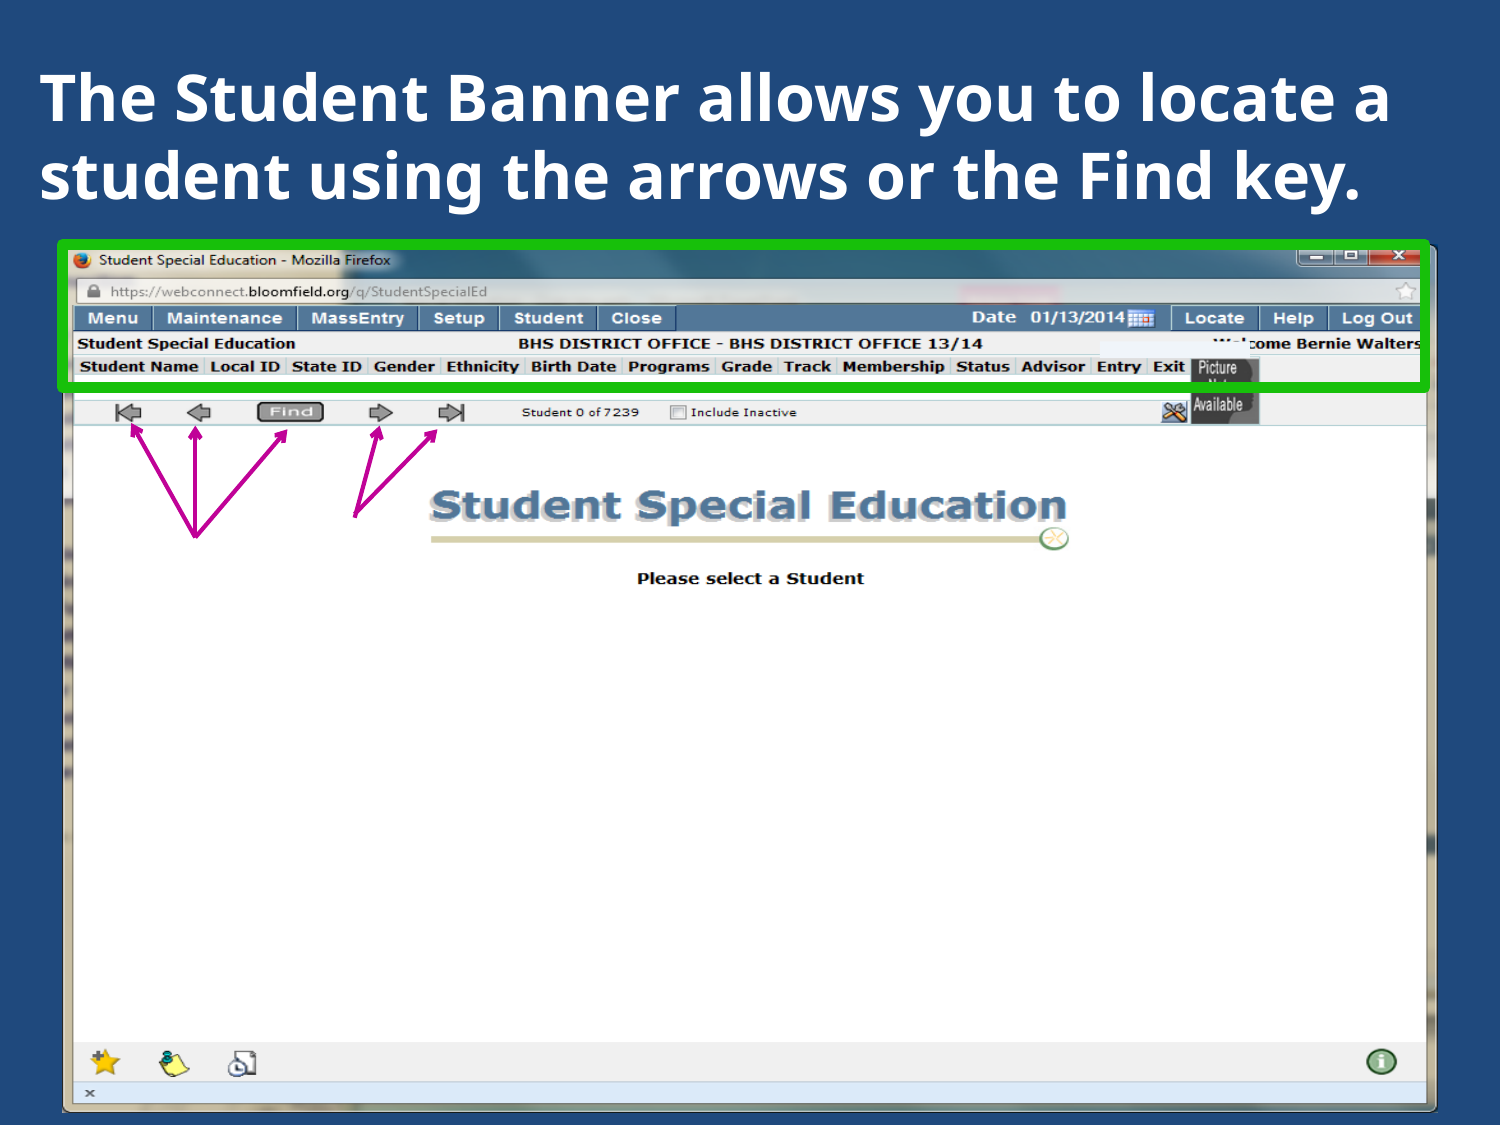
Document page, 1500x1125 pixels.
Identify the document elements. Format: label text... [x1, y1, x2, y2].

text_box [354, 425, 380, 429]
text_box The Student Banner allows you to locate a student using the arrows or the Find key. [24, 49, 1475, 220]
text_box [131, 422, 196, 538]
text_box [354, 429, 438, 515]
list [62, 244, 1438, 1113]
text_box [195, 428, 288, 538]
